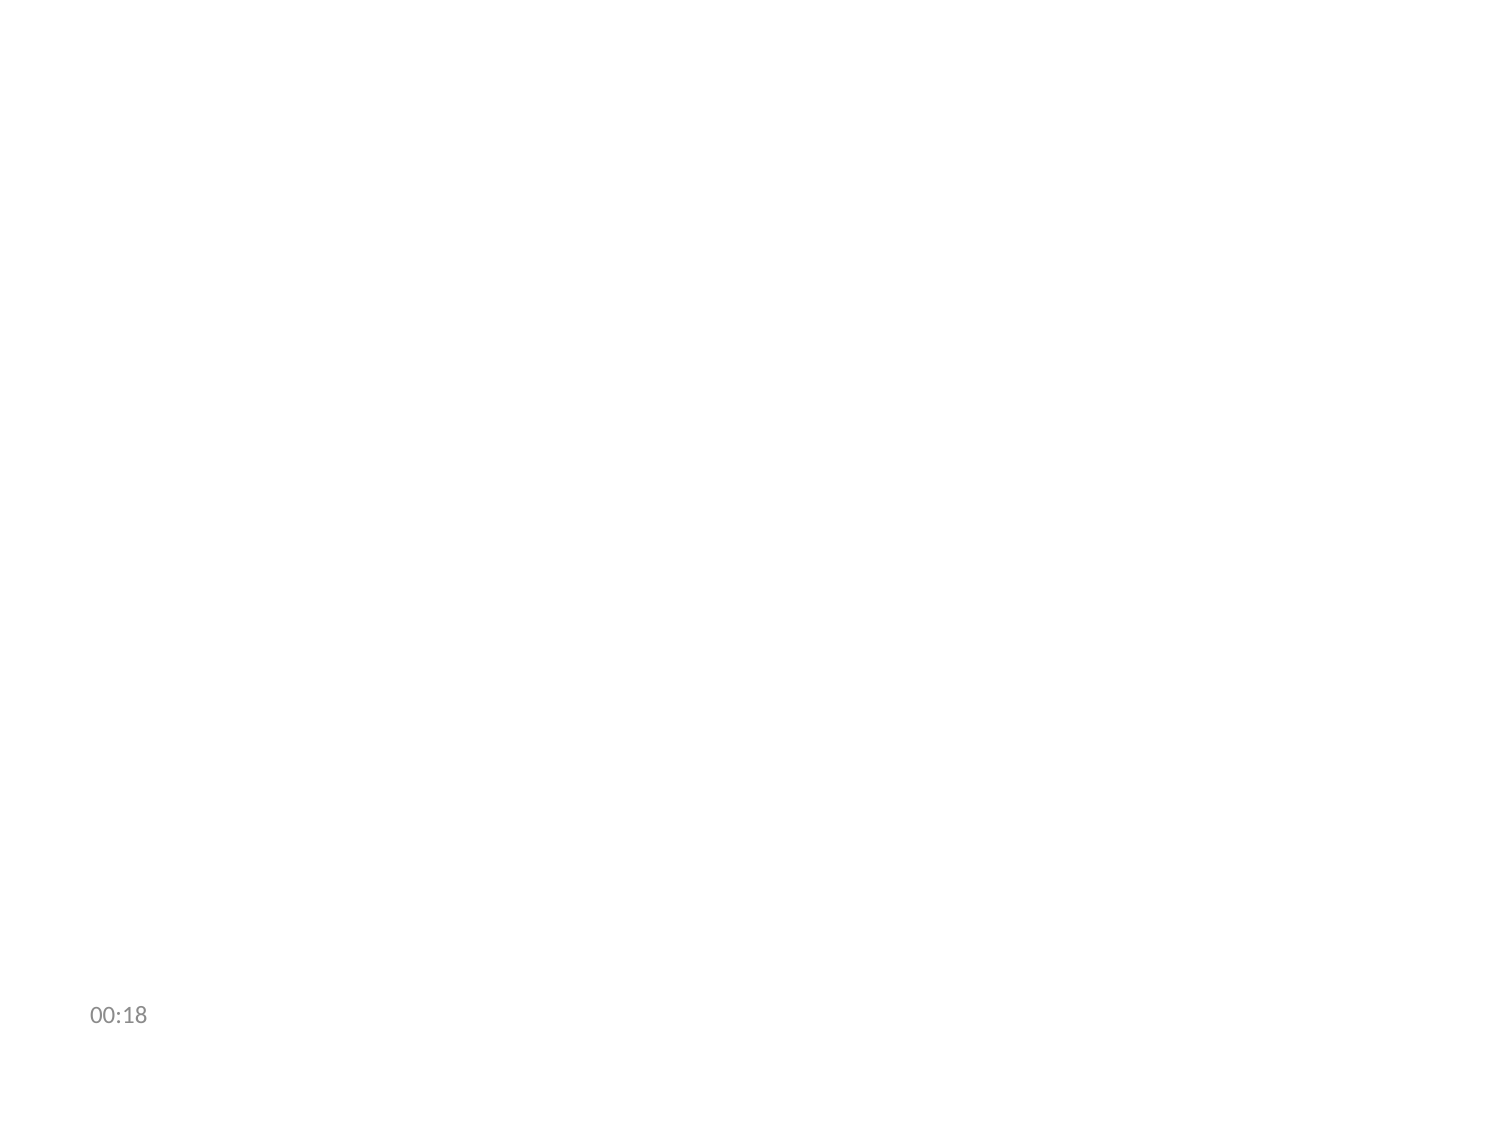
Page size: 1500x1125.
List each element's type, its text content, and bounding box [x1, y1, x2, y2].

text_box 15:35 [75, 983, 425, 1044]
